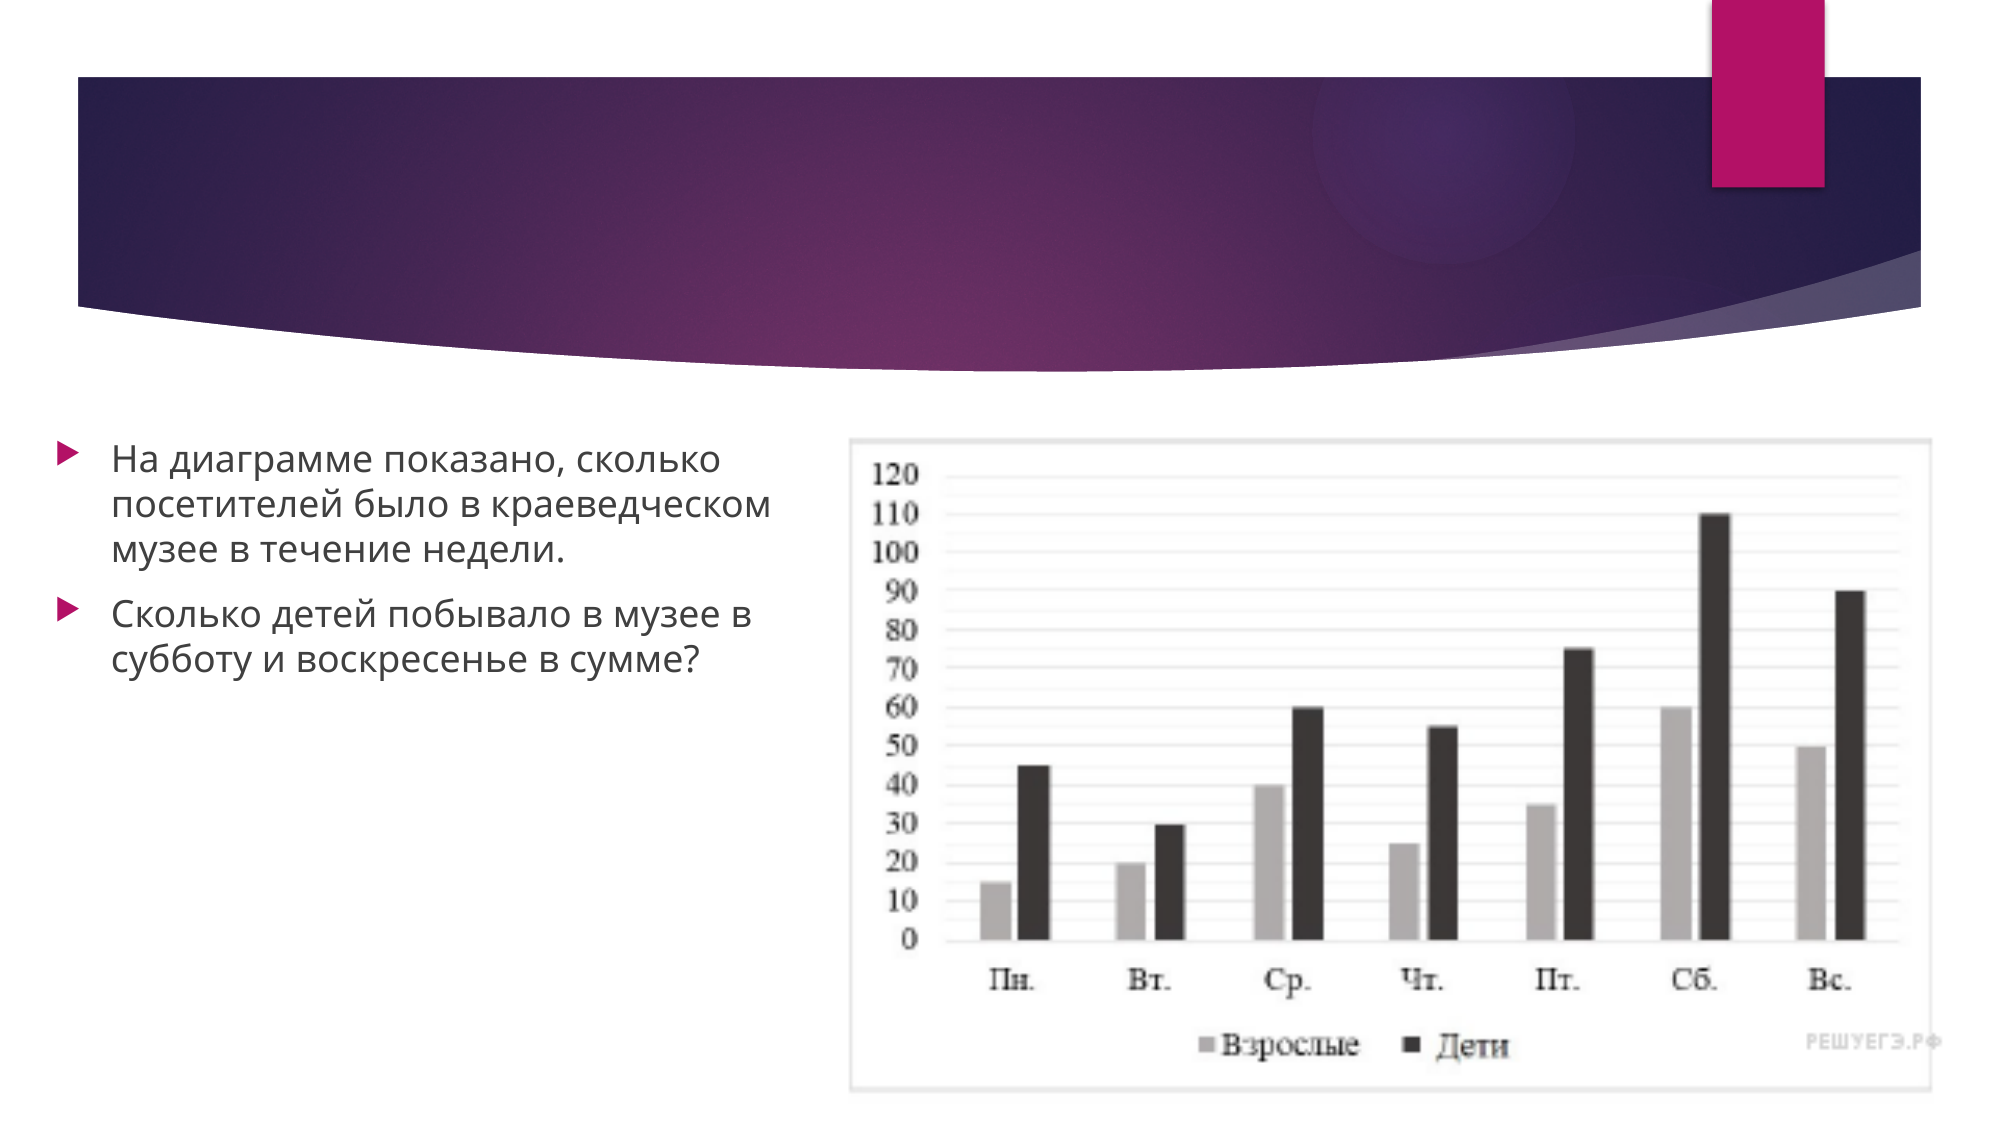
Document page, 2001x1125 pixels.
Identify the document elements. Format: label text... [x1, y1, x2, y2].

list На диаграмме показано, сколько посетителей было в краеведческом музее в течение недели. Сколько детей побывало в музее в субботу и воскресенье в сумме? [39, 427, 813, 988]
picture [819, 382, 1955, 1125]
